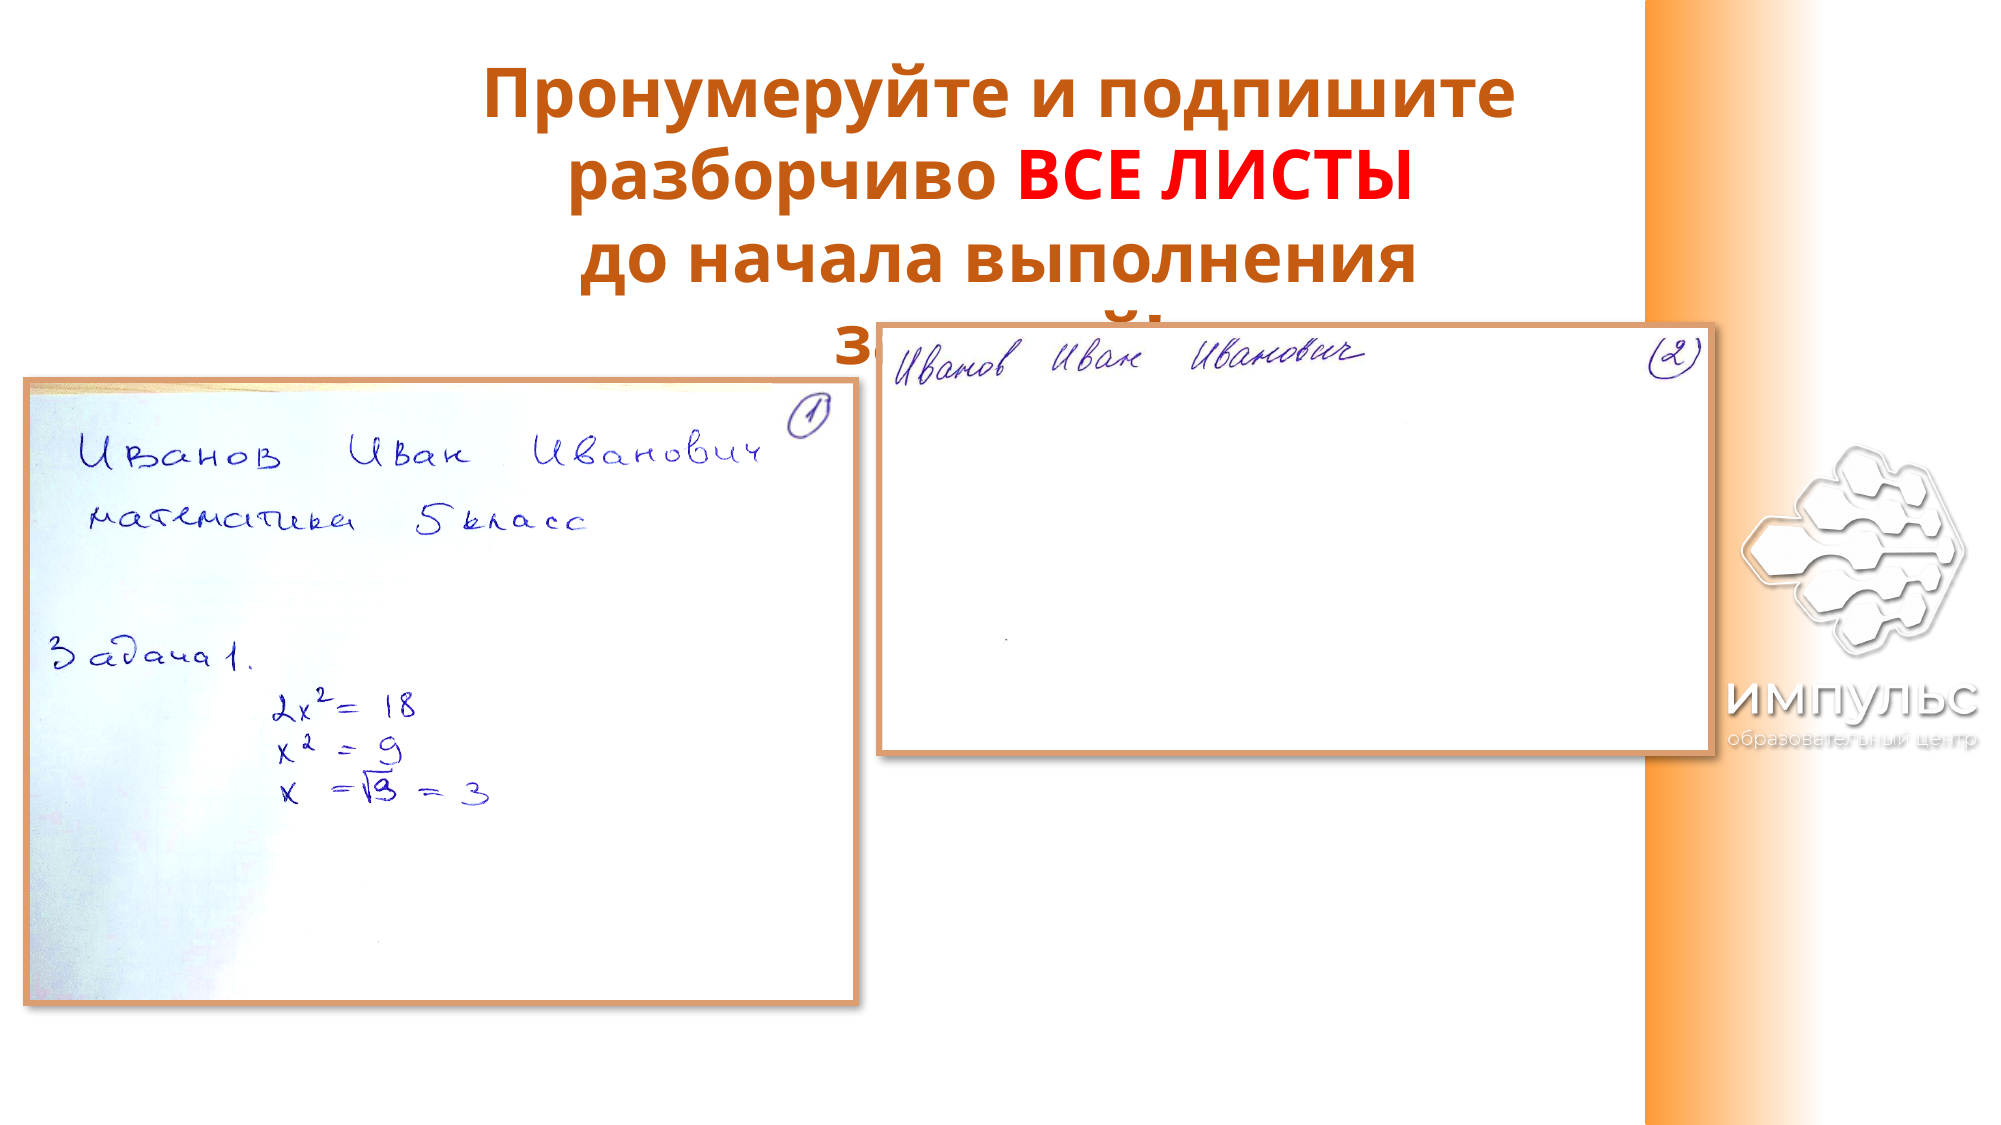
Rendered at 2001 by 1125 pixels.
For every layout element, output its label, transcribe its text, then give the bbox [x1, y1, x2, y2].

picture [29, 382, 853, 1000]
picture [1686, 435, 2001, 761]
picture [882, 328, 1709, 750]
text_box Пронумеруйте и подпишите разборчиво ВСЕ ЛИСТЫ до начала выполнения заданий! [407, 41, 1593, 386]
